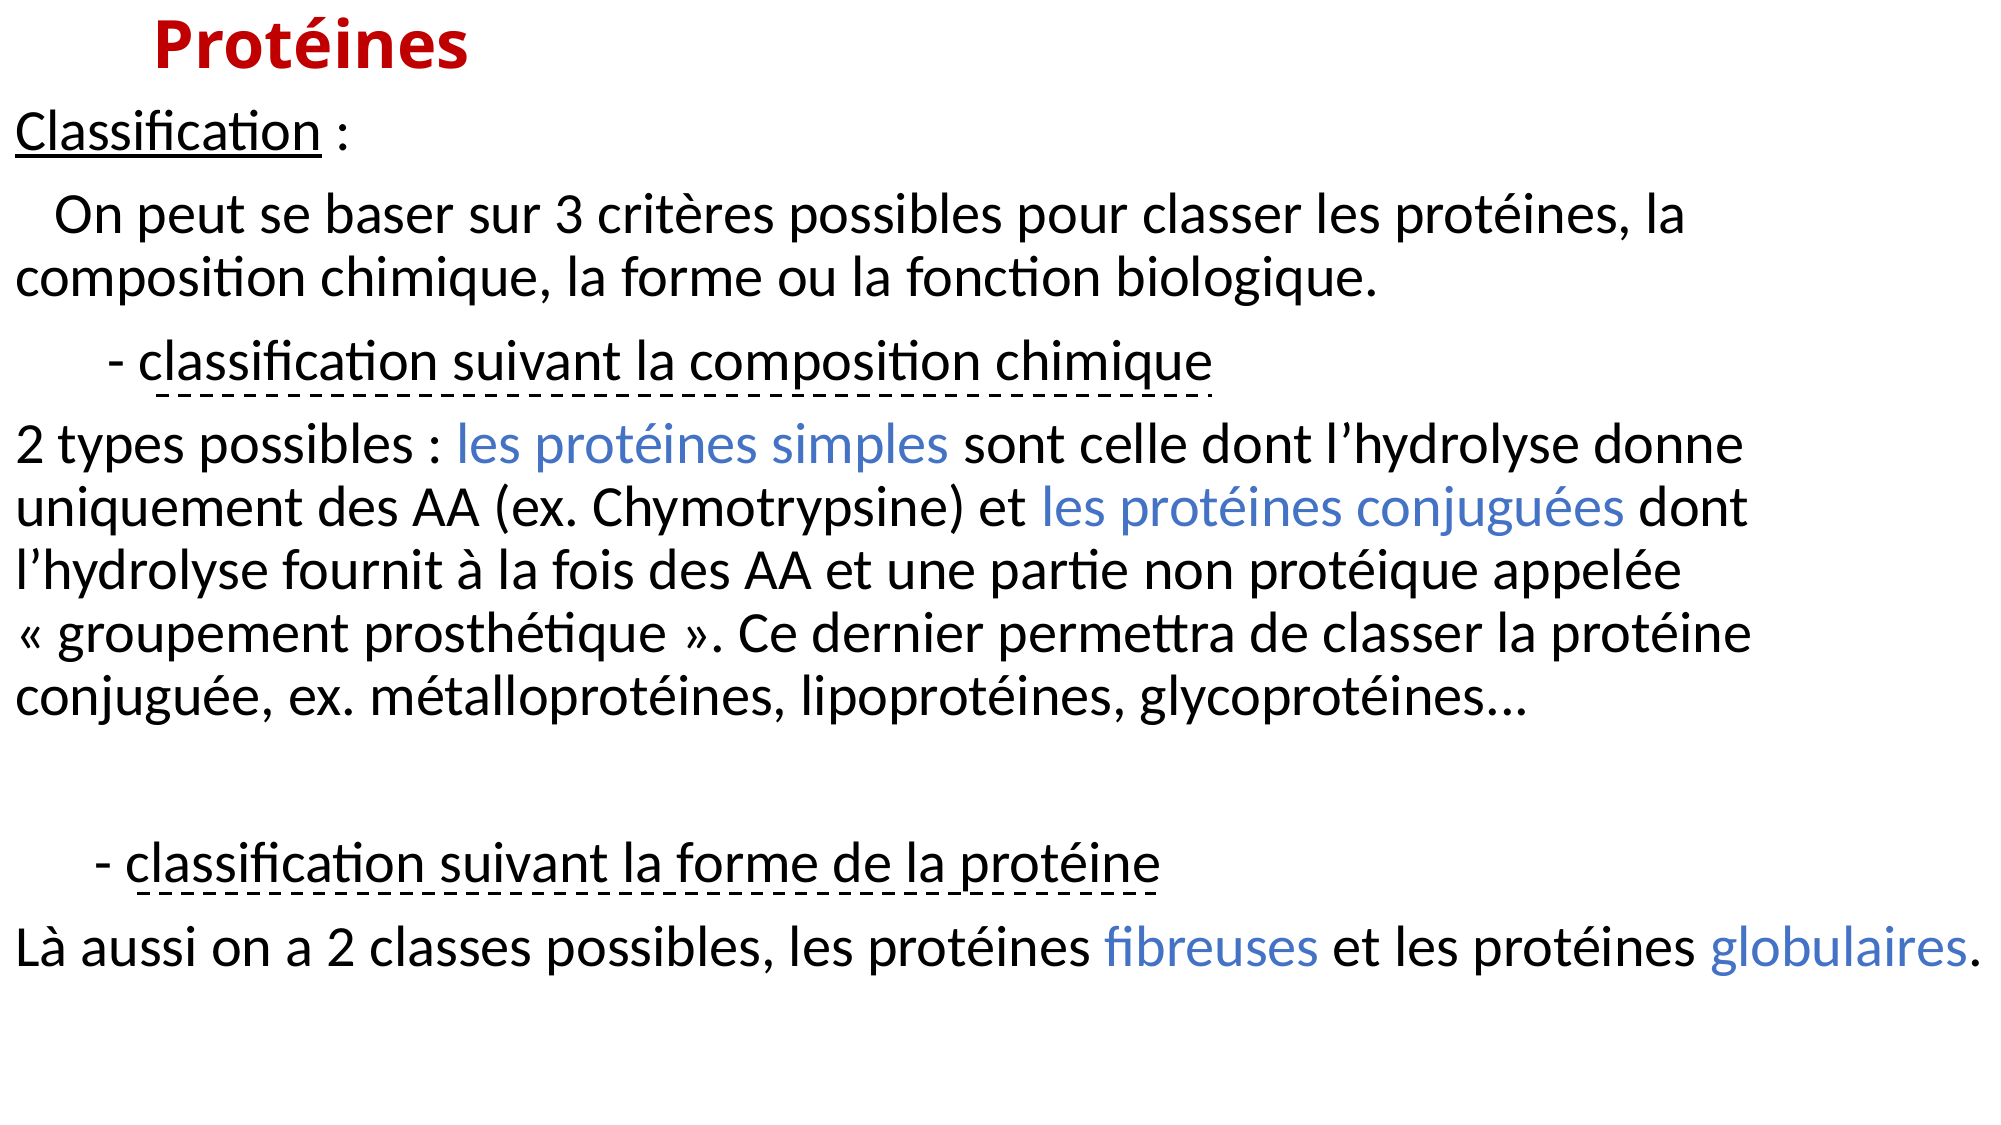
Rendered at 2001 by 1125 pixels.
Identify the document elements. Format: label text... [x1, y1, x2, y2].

text_box Classification : On peut se baser sur 3 critères possibles pour classer les protéines, la composition chimique, la forme ou la fonction biologique. - classification suivant la composition chimique 2 types possibles : les protéines simples sont celle dont l’hydrolyse donne uniquement des AA (ex. Chymotrypsine) et les protéines conjuguées dont l’hydrolyse fournit à la fois des AA et une partie non protéique appelée « groupement prosthétique ». Ce dernier permettra de classer la protéine conjuguée, ex. métalloprotéines, lipoprotéines, glycoprotéines... - classification suivant la forme de la protéine Là aussi on a 2 classes possibles, les protéines fibreuses et les protéines globulaires. [0, 92, 2000, 1123]
text_box Protéines [137, 0, 1863, 95]
